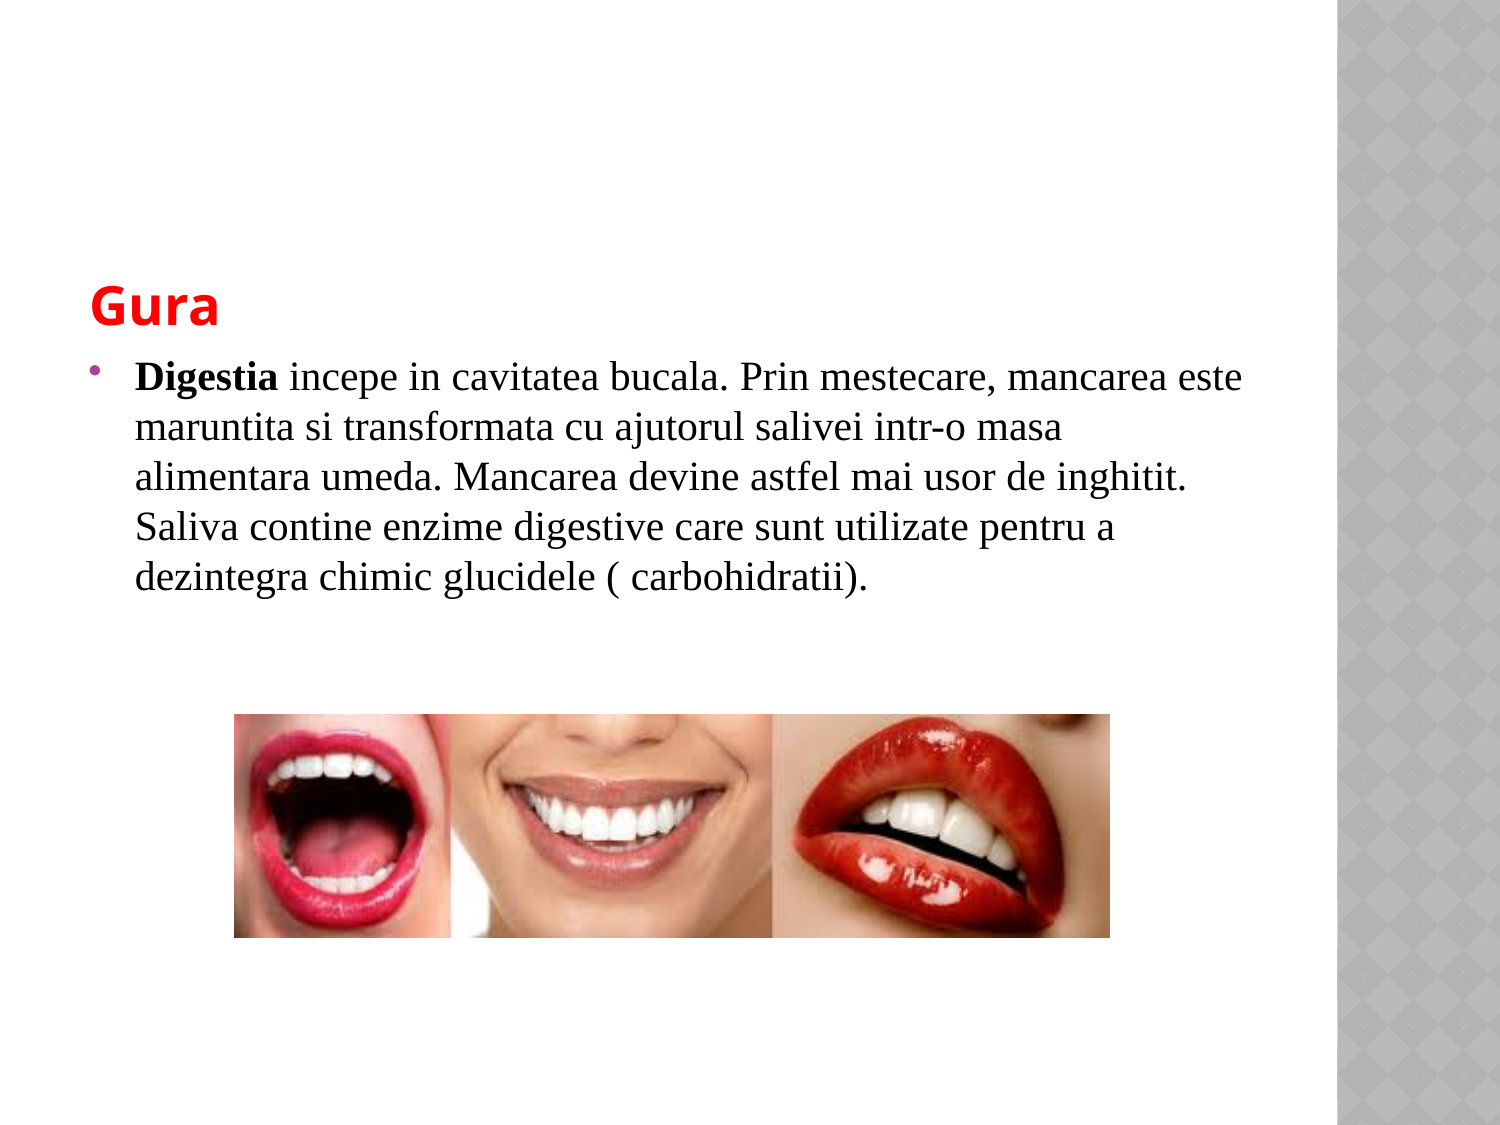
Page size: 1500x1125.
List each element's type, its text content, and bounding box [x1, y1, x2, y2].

list Gura Digestia incepe in cavitatea bucala. Prin mestecare, mancarea este maruntita si transformata cu ajutorul salivei intr-o masa alimentara umeda. Mancarea devine astfel mai usor de inghitit. Saliva contine enzime digestive care sunt utilizate pentru a dezintegra chimic glucidele ( carbohidratii). [75, 264, 1263, 1059]
picture [233, 714, 1110, 938]
